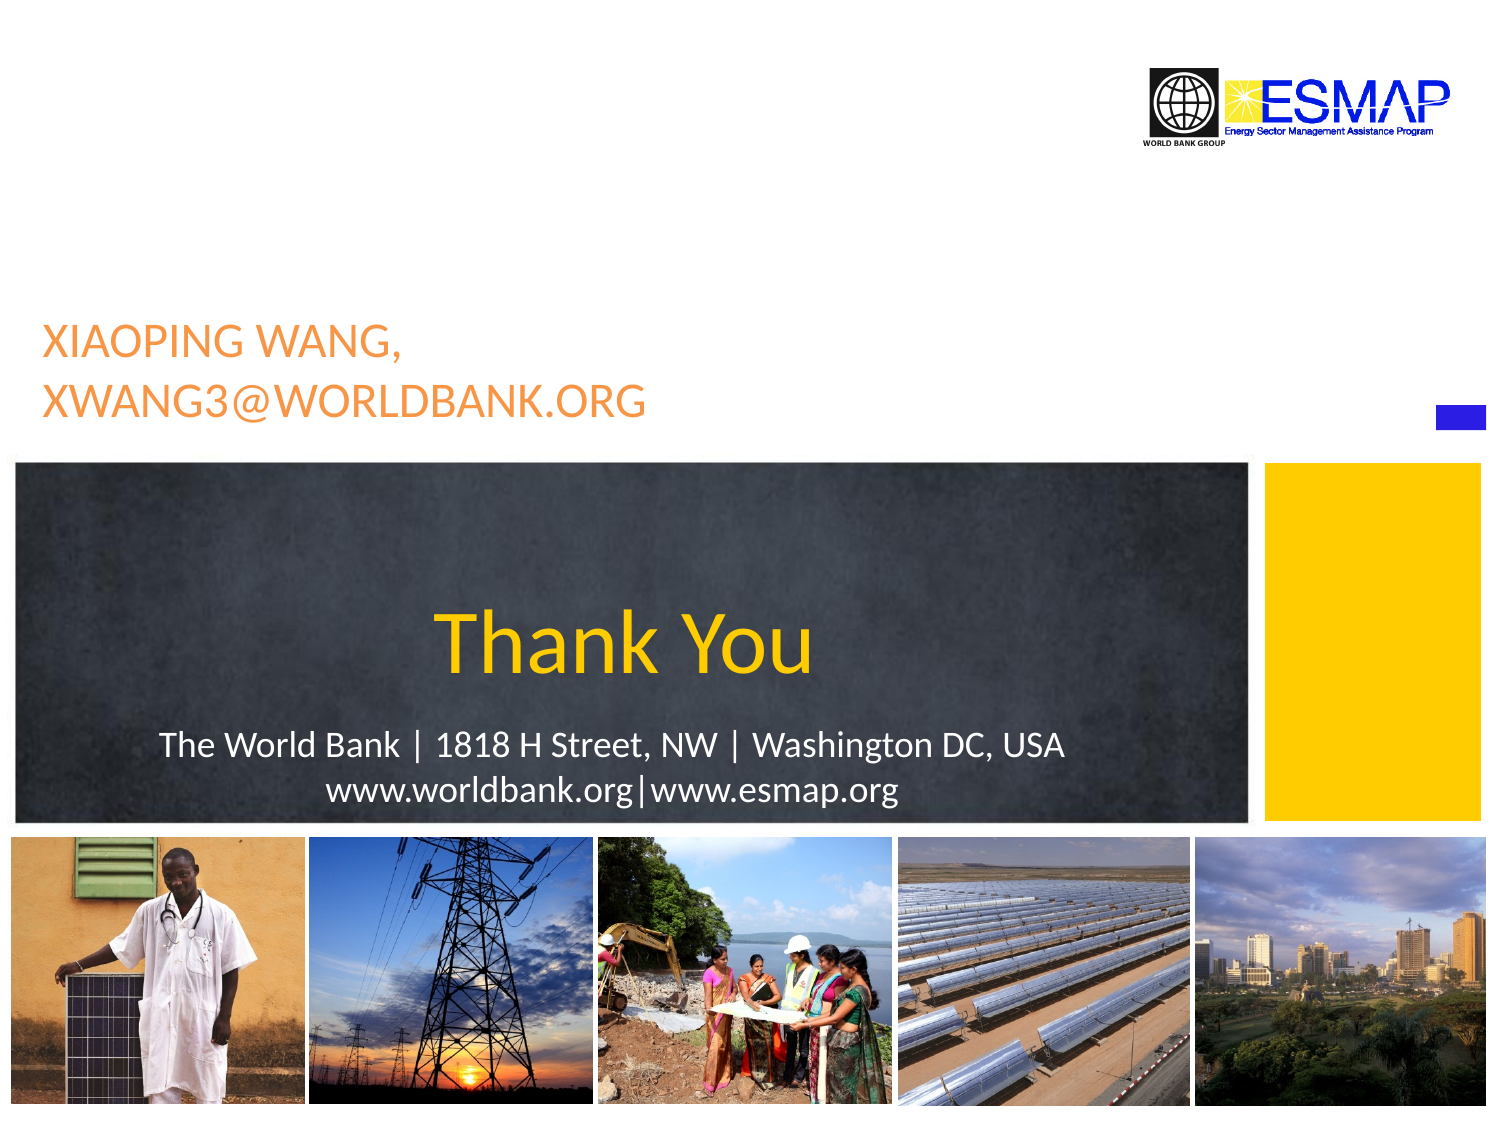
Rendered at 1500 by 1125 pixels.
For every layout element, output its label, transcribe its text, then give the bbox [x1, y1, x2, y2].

picture [1195, 837, 1486, 1106]
picture [1143, 68, 1454, 146]
picture [7, 454, 1257, 832]
picture [309, 837, 593, 1104]
picture [598, 837, 892, 1104]
picture [898, 837, 1190, 1106]
picture [11, 837, 305, 1104]
text_box XIAOPING WANG, XWANG3@WORLDBANK.ORG [27, 299, 662, 435]
